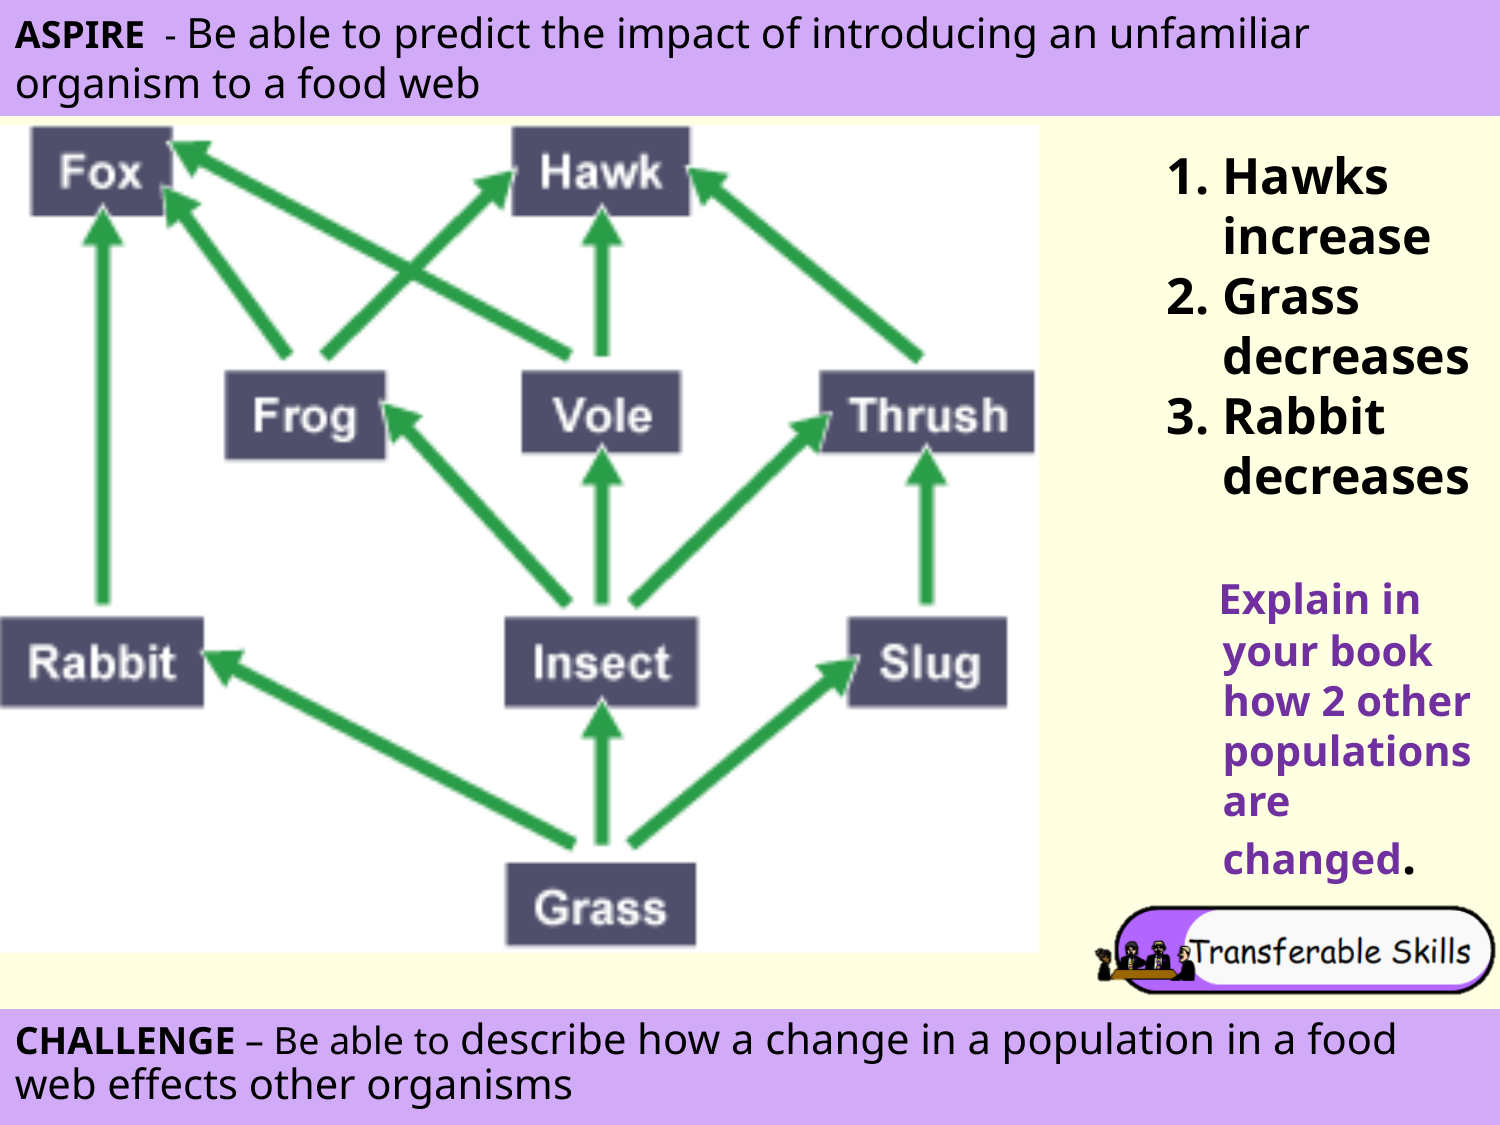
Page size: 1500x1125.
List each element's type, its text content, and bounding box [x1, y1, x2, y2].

picture [1092, 900, 1500, 1005]
picture [0, 125, 1039, 953]
text_box ASPIRE - Be able to predict the impact of introducing an unfamiliar organism to a food web [0, 0, 1500, 225]
text_box [0, 225, 1500, 1009]
text_box Hawks increase Grass decreases Rabbit decreases Explain in your book how 2 other populations are changed. [1151, 137, 1500, 892]
text_box CHALLENGE – Be able to describe how a change in a population in a food web effects other organisms [0, 1011, 1500, 1125]
